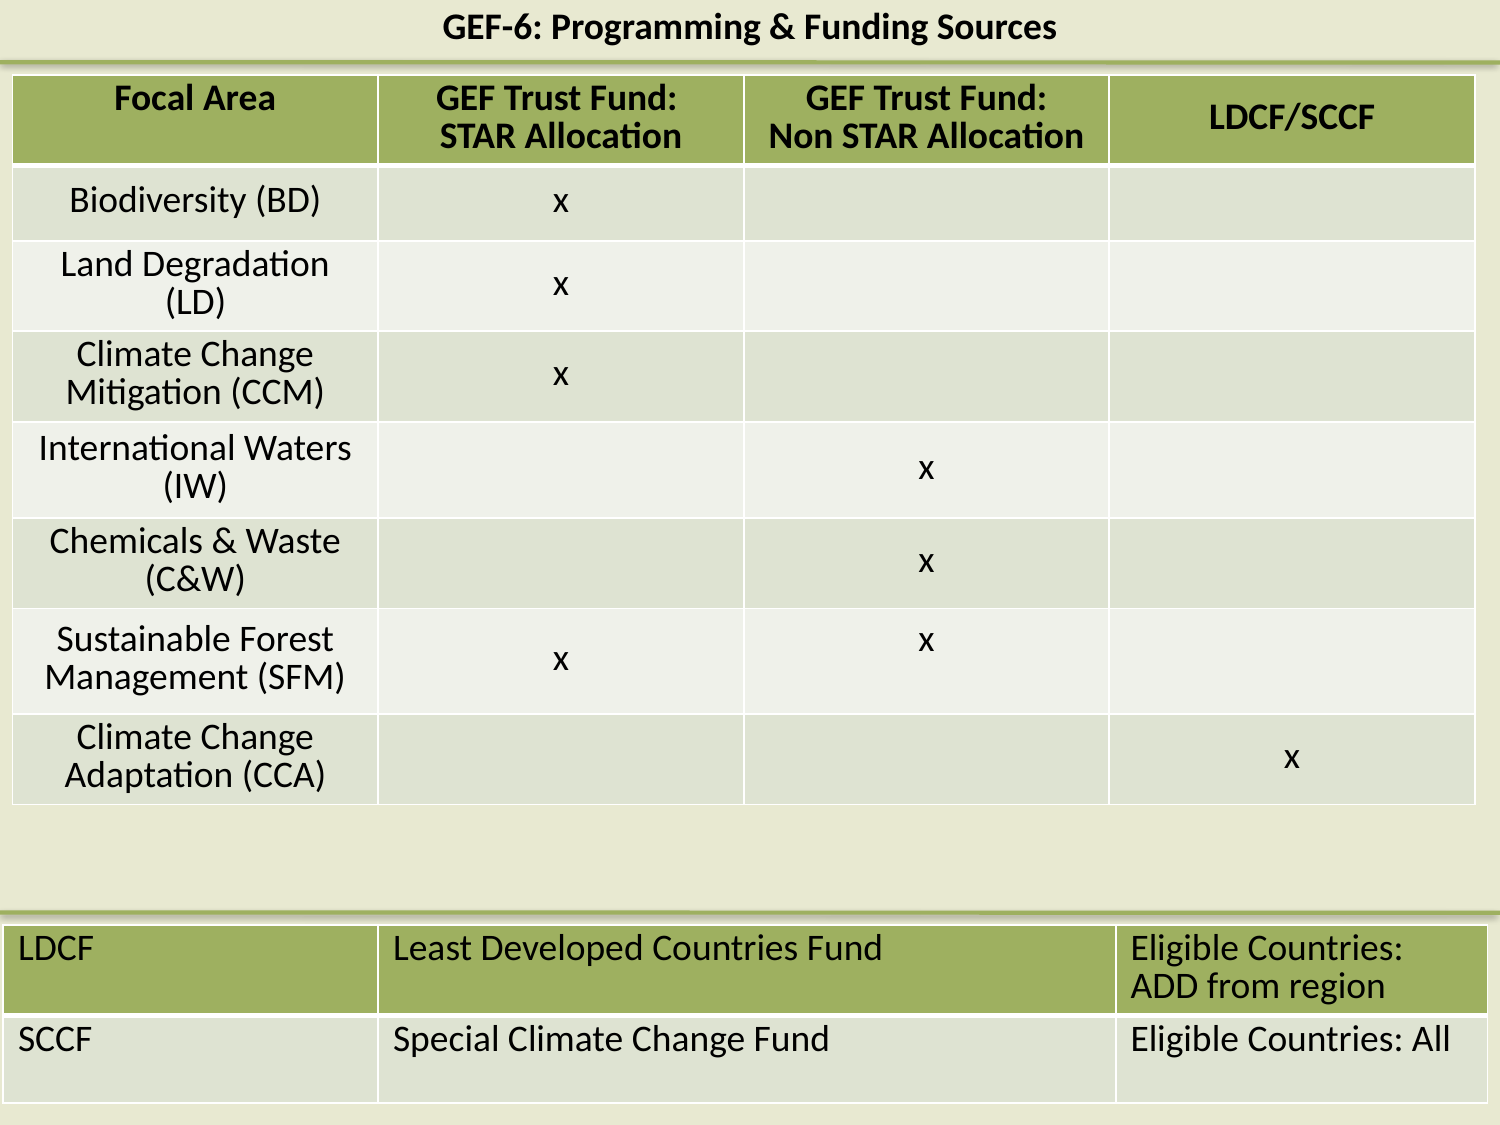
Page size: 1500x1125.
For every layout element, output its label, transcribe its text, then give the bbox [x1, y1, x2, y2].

table_cell [1110, 168, 1474, 240]
table_cell x [745, 609, 1108, 713]
table_cell [745, 715, 1108, 804]
table_header GEF Trust Fund: STAR Allocation [379, 76, 743, 163]
table_header Focal Area [13, 76, 377, 163]
table_cell [1110, 609, 1474, 713]
table_cell x [745, 519, 1108, 608]
table_cell Eligible Countries: All [1117, 1018, 1487, 1102]
table_cell [1110, 242, 1474, 330]
table_cell x [379, 609, 743, 713]
table_cell x [1110, 715, 1474, 804]
table_cell [379, 715, 743, 804]
table_cell [379, 519, 743, 608]
table_cell Climate Change Adaptation (CCA) [13, 715, 377, 804]
table_cell Sustainable Forest Management (SFM) [13, 609, 377, 713]
table_cell [1110, 423, 1474, 517]
table_header LDCF/SCCF [1110, 76, 1474, 163]
table_cell SCCF [4, 1018, 377, 1102]
table_cell x [379, 242, 743, 330]
table_cell [745, 332, 1108, 421]
table_header LDCF [4, 926, 377, 1013]
table_cell Land Degradation (LD) [13, 242, 377, 330]
table_header Least Developed Countries Fund [379, 926, 1115, 1013]
table_cell [745, 242, 1108, 330]
table_cell Biodiversity (BD) [13, 168, 377, 240]
table_cell [1110, 332, 1474, 421]
table_header GEF Trust Fund: Non STAR Allocation [745, 76, 1108, 163]
text_box GEF-6: Programming & Funding Sources [425, 0, 1075, 58]
table_cell Special Climate Change Fund [379, 1018, 1115, 1102]
table_cell [1110, 519, 1474, 608]
table_cell x [379, 168, 743, 240]
table_cell Chemicals & Waste (C&W) [13, 519, 377, 608]
table_header Eligible Countries: ADD from region [1117, 926, 1487, 1013]
table_cell x [745, 423, 1108, 517]
table_cell International Waters (IW) [13, 423, 377, 517]
table_cell [379, 423, 743, 517]
table_cell [745, 168, 1108, 240]
table_cell Climate Change Mitigation (CCM) [13, 332, 377, 421]
table_cell x [379, 332, 743, 421]
